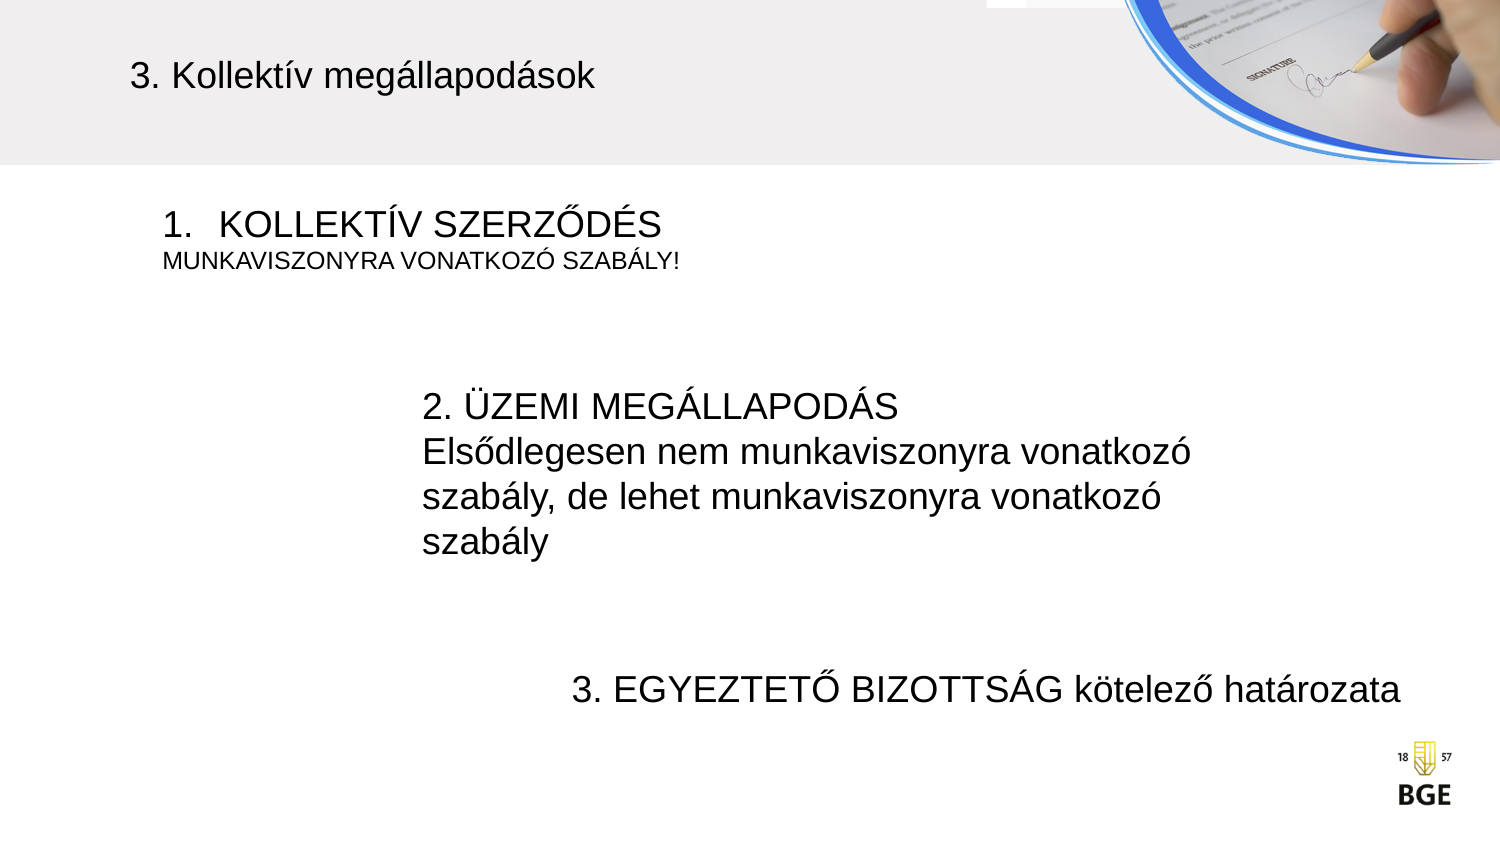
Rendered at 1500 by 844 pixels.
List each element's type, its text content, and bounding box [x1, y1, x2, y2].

text_box 2. ÜZEMI MEGÁLLAPODÁS Elsődlegesen nem munkaviszonyra vonatkozó szabály, de lehet munkaviszonyra vonatkozó szabály [407, 374, 1211, 570]
text_box 3. Kollektív megállapodások [115, 43, 611, 104]
picture [0, 0, 1500, 844]
text_box 3. EGYEZTETŐ BIZOTTSÁG kötelező határozata [556, 657, 1423, 718]
text_box KOLLEKTÍV SZERZŐDÉS MUNKAVISZONYRA VONATKOZÓ SZABÁLY! [147, 192, 703, 282]
